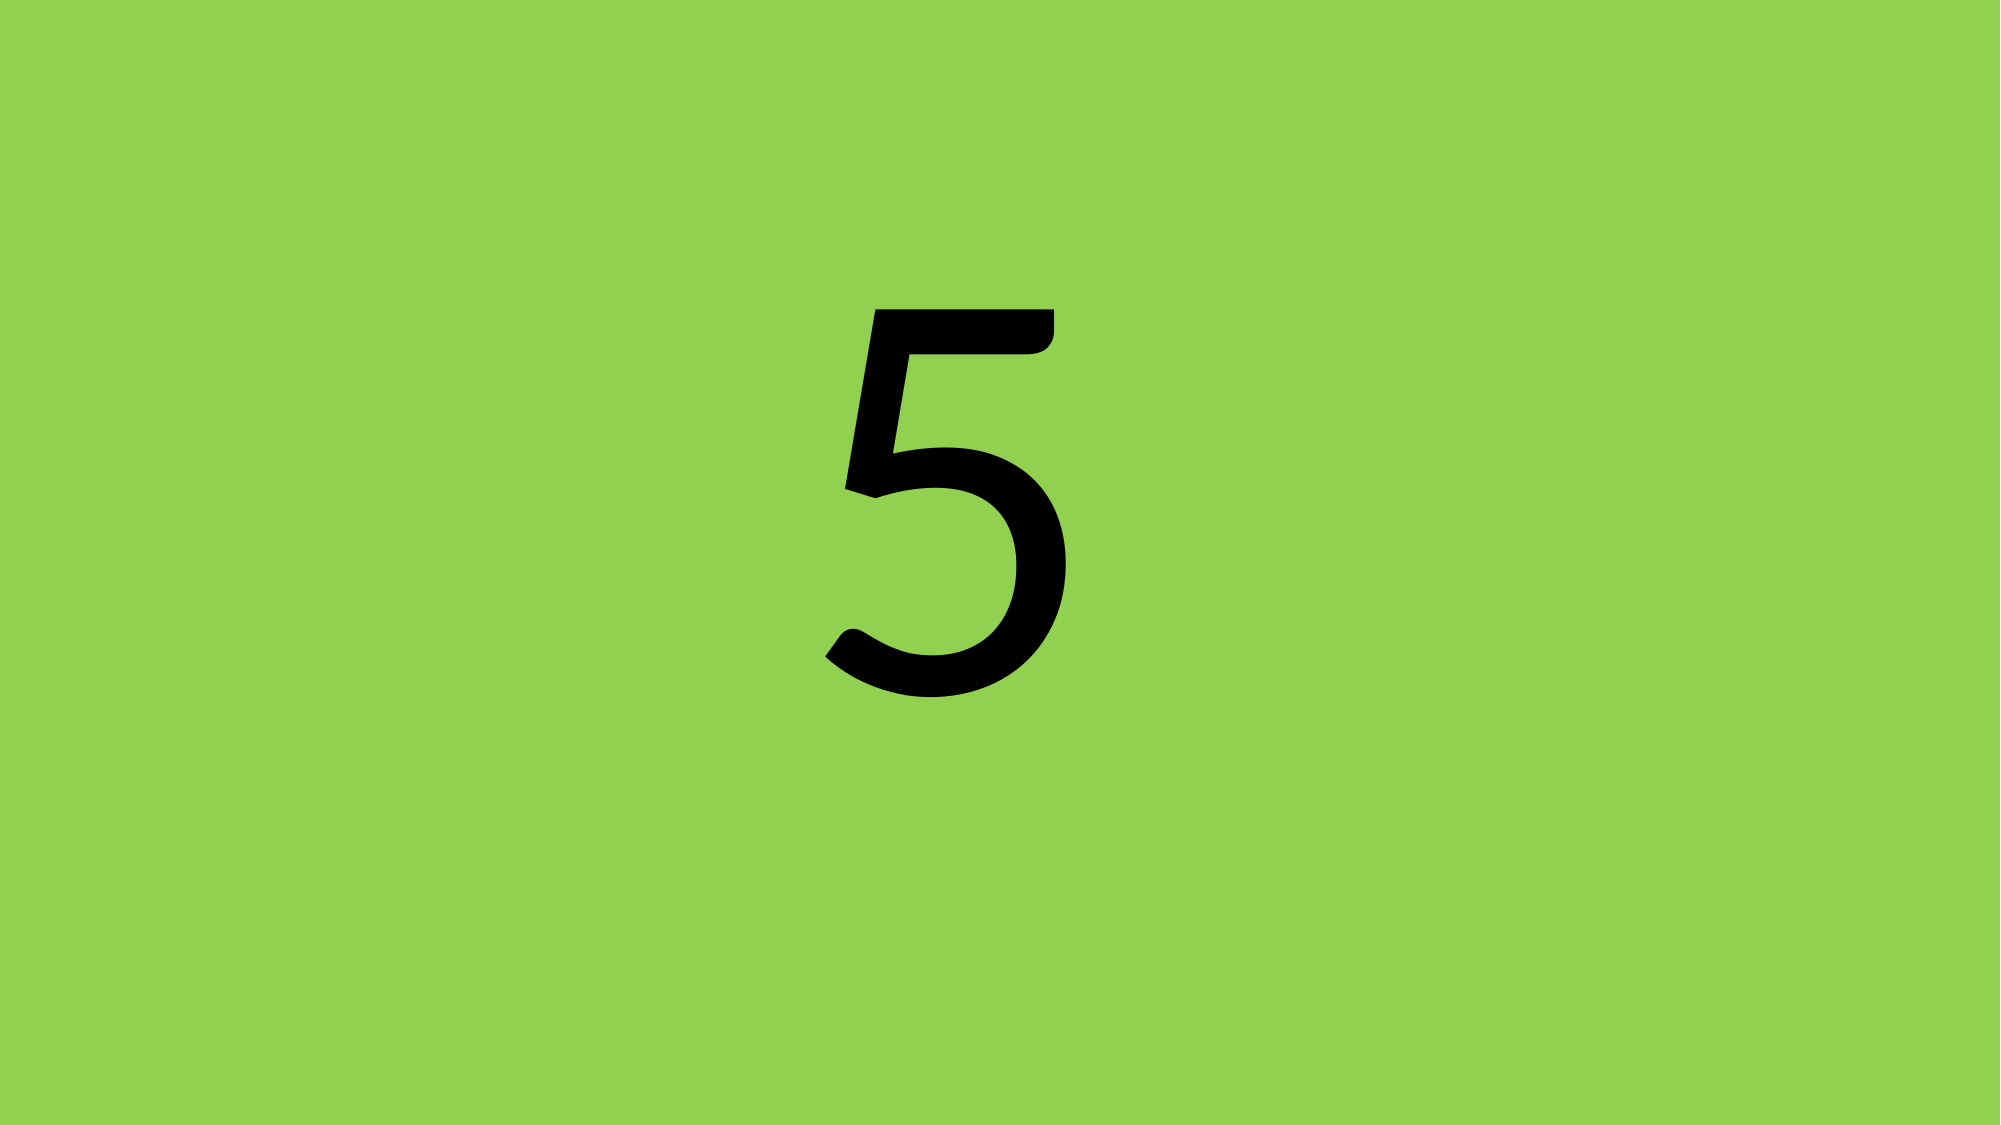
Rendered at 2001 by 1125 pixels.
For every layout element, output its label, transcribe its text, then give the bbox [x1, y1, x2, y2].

text_box [0, 0, 2000, 1125]
text_box 5 [796, 93, 1104, 813]
